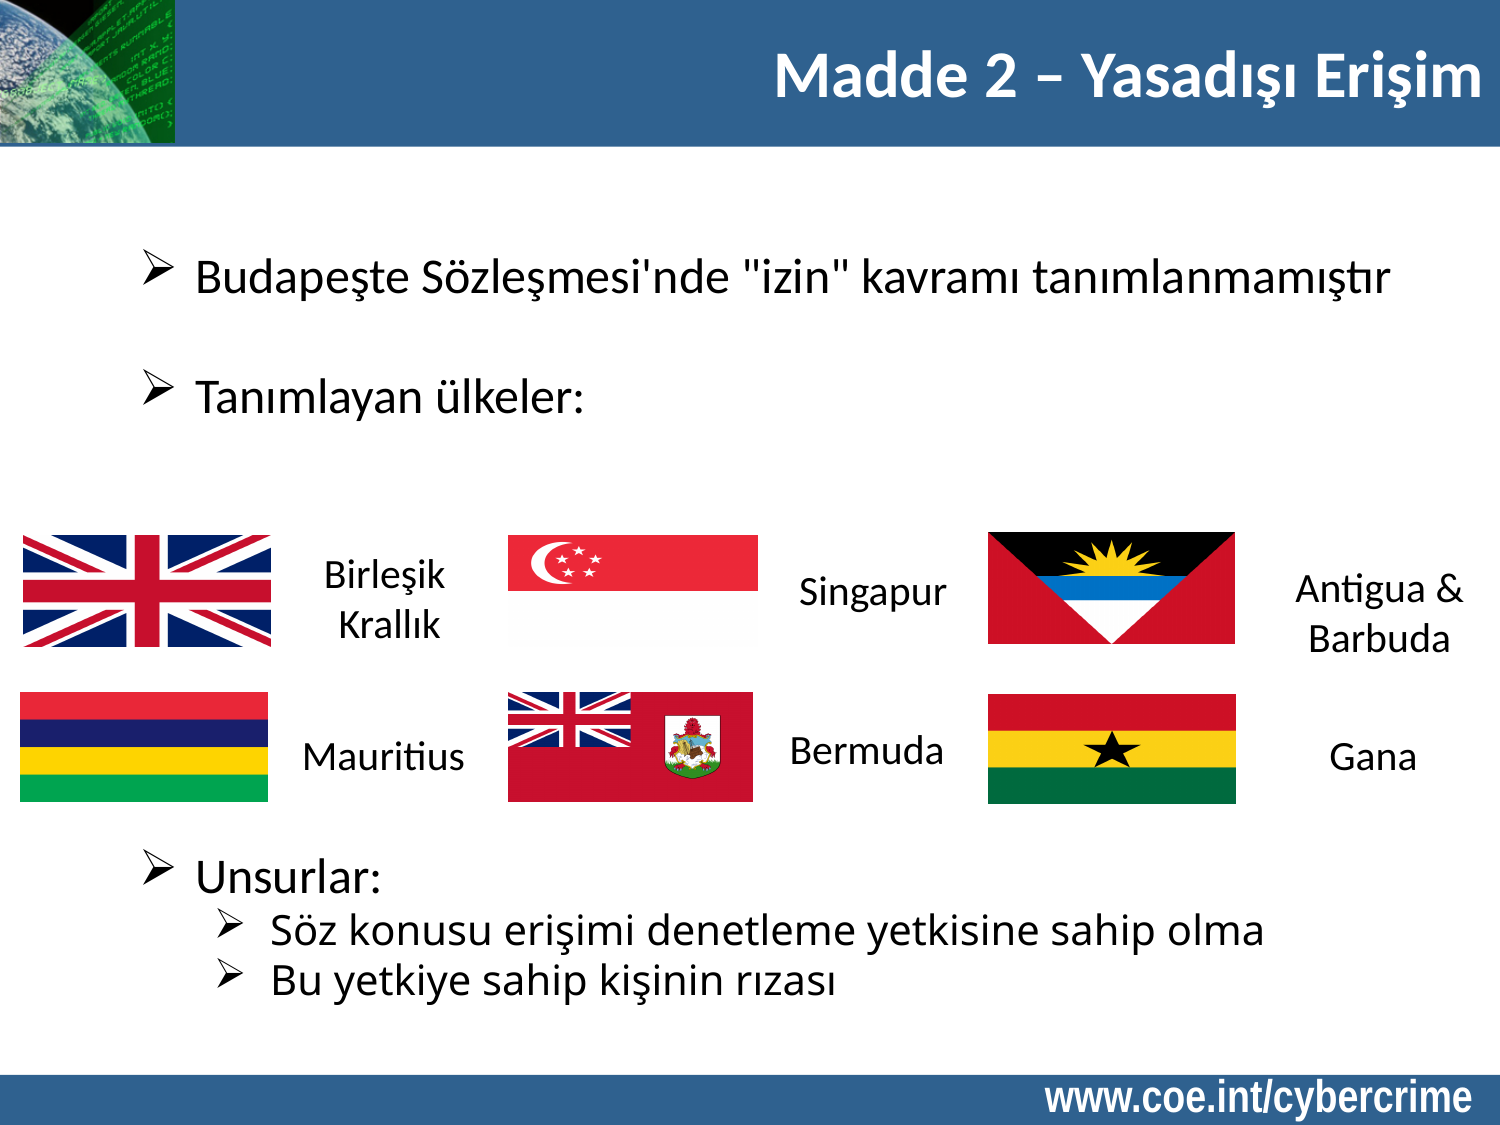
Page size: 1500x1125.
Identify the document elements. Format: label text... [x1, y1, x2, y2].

text_box Madde 2 – Yasadışı Erişim [176, 0, 1500, 149]
picture [988, 694, 1236, 805]
text_box Gana [1241, 721, 1500, 787]
text_box [0, 1073, 1030, 1125]
text_box Antigua & Barbuda [1241, 552, 1500, 668]
text_box Mauritius [271, 721, 502, 786]
picture [507, 535, 759, 647]
text_box Birleşik Krallık [251, 539, 528, 655]
picture [0, 0, 175, 143]
picture [988, 532, 1235, 644]
picture [507, 692, 753, 803]
text_box Singapur [763, 555, 983, 621]
text_box Budapeşte Sözleşmesi'nde "izin" kavramı tanımlanmamıştır Tanımlayan ülkeler: Unsurlar: Söz konusu erişimi denetleme yetkisine sahip olma Bu yetkiye sahip kişinin rızası [123, 781, 1459, 1012]
text_box Budapeşte Sözleşmesi'nde "izin" kavramı tanımlanmamıştır Tanımlayan ülkeler: Unsurlar: Söz konusu erişimi denetleme yetkisine sahip olma Bu yetkiye sahip kişinin rızası [123, 236, 1459, 721]
picture [23, 535, 271, 647]
text_box Bermuda [758, 715, 983, 781]
text_box www.coe.int/cybercrime [1030, 1059, 1500, 1125]
picture [19, 692, 268, 803]
